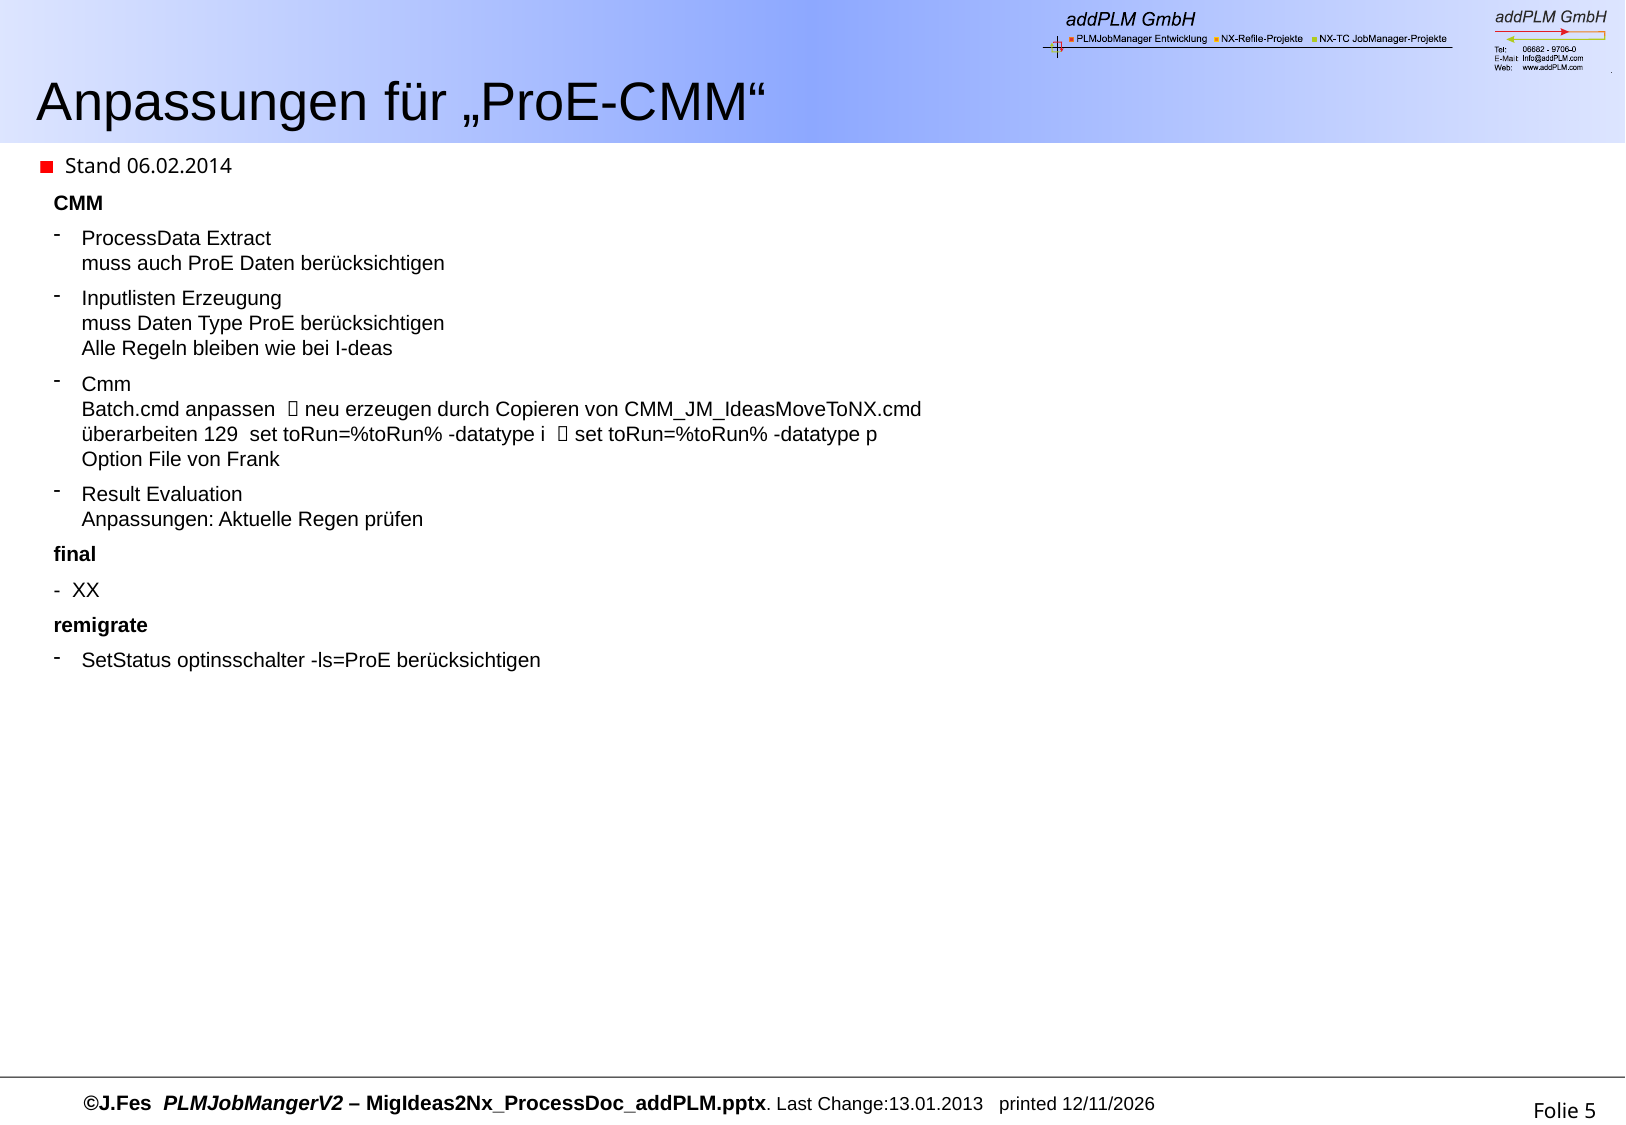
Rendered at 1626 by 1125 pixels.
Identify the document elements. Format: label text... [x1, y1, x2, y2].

picture [37, 158, 53, 173]
slide_number Folie 5 [1425, 1089, 1612, 1116]
text_box CMM ProcessData Extract muss auch ProE Daten berücksichtigen Inputlisten Erzeugung muss Daten Type ProE berücksichtigen Alle Regeln bleiben wie bei I-deas Cmm Batch.cmd anpassen  neu erzeugen durch Copieren von CMM_JM_IdeasMoveToNX.cmd überarbeiten 129 set toRun=%toRun% -datatype i  set toRun=%toRun% -datatype p Option File von Frank Result Evaluation Anpassungen: Aktuelle Regen prüfen final - XX remigrate SetStatus optinsschalter -ls=ProE berücksichtigen [38, 181, 1463, 680]
title Anpassungen für „ProE-CMM“ [21, 59, 1612, 138]
list Stand 06.02.2014 [22, 152, 1600, 182]
